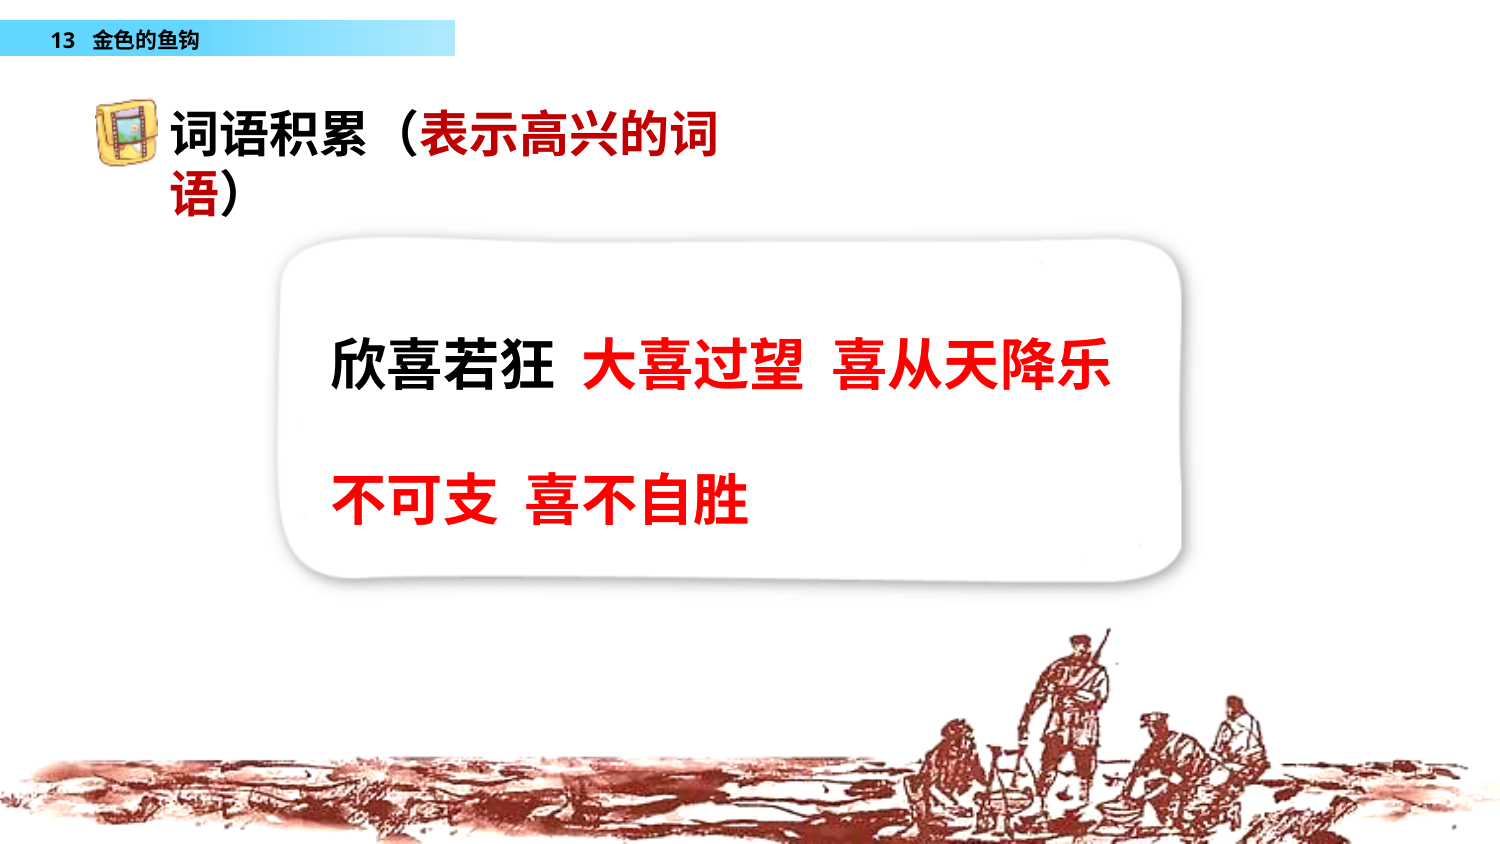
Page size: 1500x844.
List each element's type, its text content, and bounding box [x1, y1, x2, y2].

picture [95, 92, 158, 168]
text_box 欣喜若狂 大喜过望 喜从天降乐不可支 喜不自胜 [319, 608, 1144, 643]
picture [266, 221, 1224, 608]
text_box 词语积累（表示高兴的词语） [157, 96, 821, 228]
